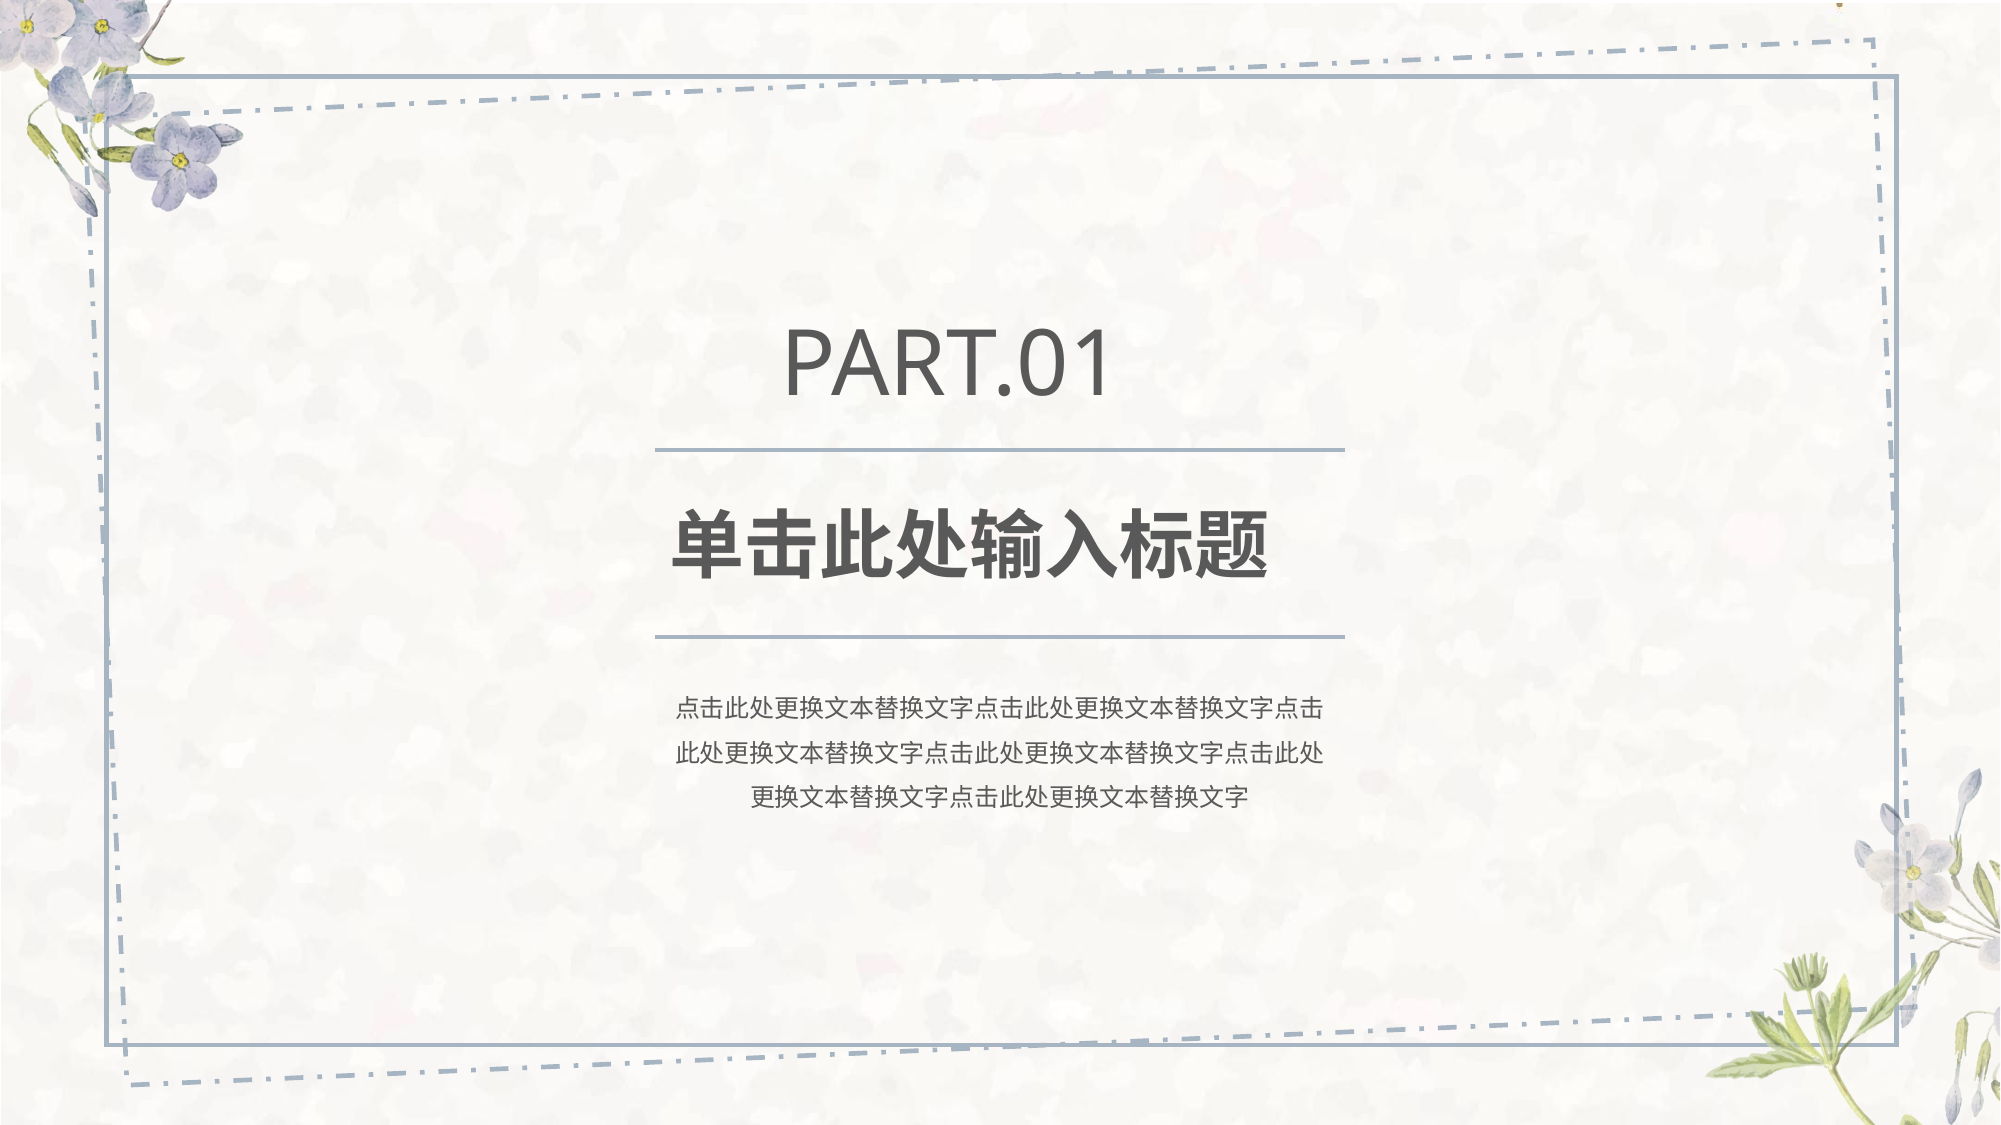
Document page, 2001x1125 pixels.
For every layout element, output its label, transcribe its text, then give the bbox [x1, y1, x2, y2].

text_box 单击此处输入标题 [655, 490, 1345, 596]
text_box 点击此处更换文本替换文字点击此处更换文本替换文字点击此处更换文本替换文字点击此处更换文本替换文字点击此处更换文本替换文字点击此处更换文本替换文字 [655, 669, 1345, 820]
picture [0, 0, 2001, 1125]
text_box PART.01 [765, 296, 1235, 421]
